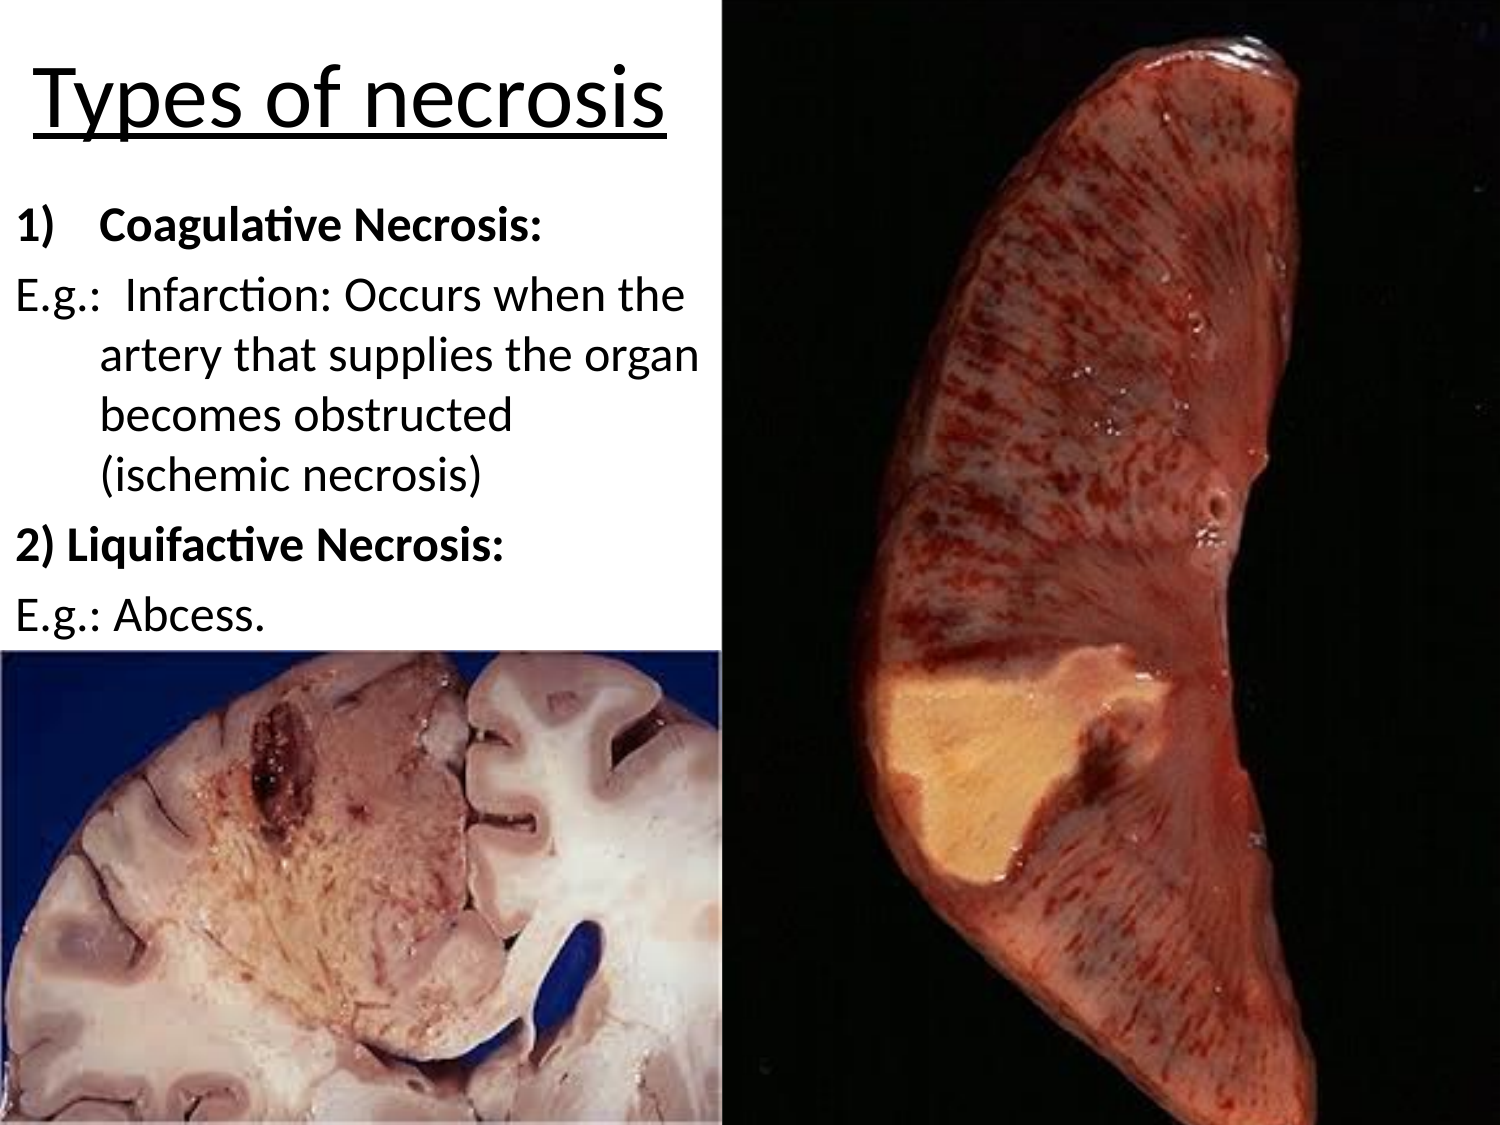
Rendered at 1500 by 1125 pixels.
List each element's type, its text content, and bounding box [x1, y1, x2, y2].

picture [0, 0, 1500, 1125]
list Coagulative Necrosis: E.g.: Infarction: Occurs when the artery that supplies the organ becomes obstructed (ischemic necrosis) 2) Liquifactive Necrosis: E.g.: Abcess. [0, 184, 721, 649]
title Types of necrosis [0, 0, 721, 184]
